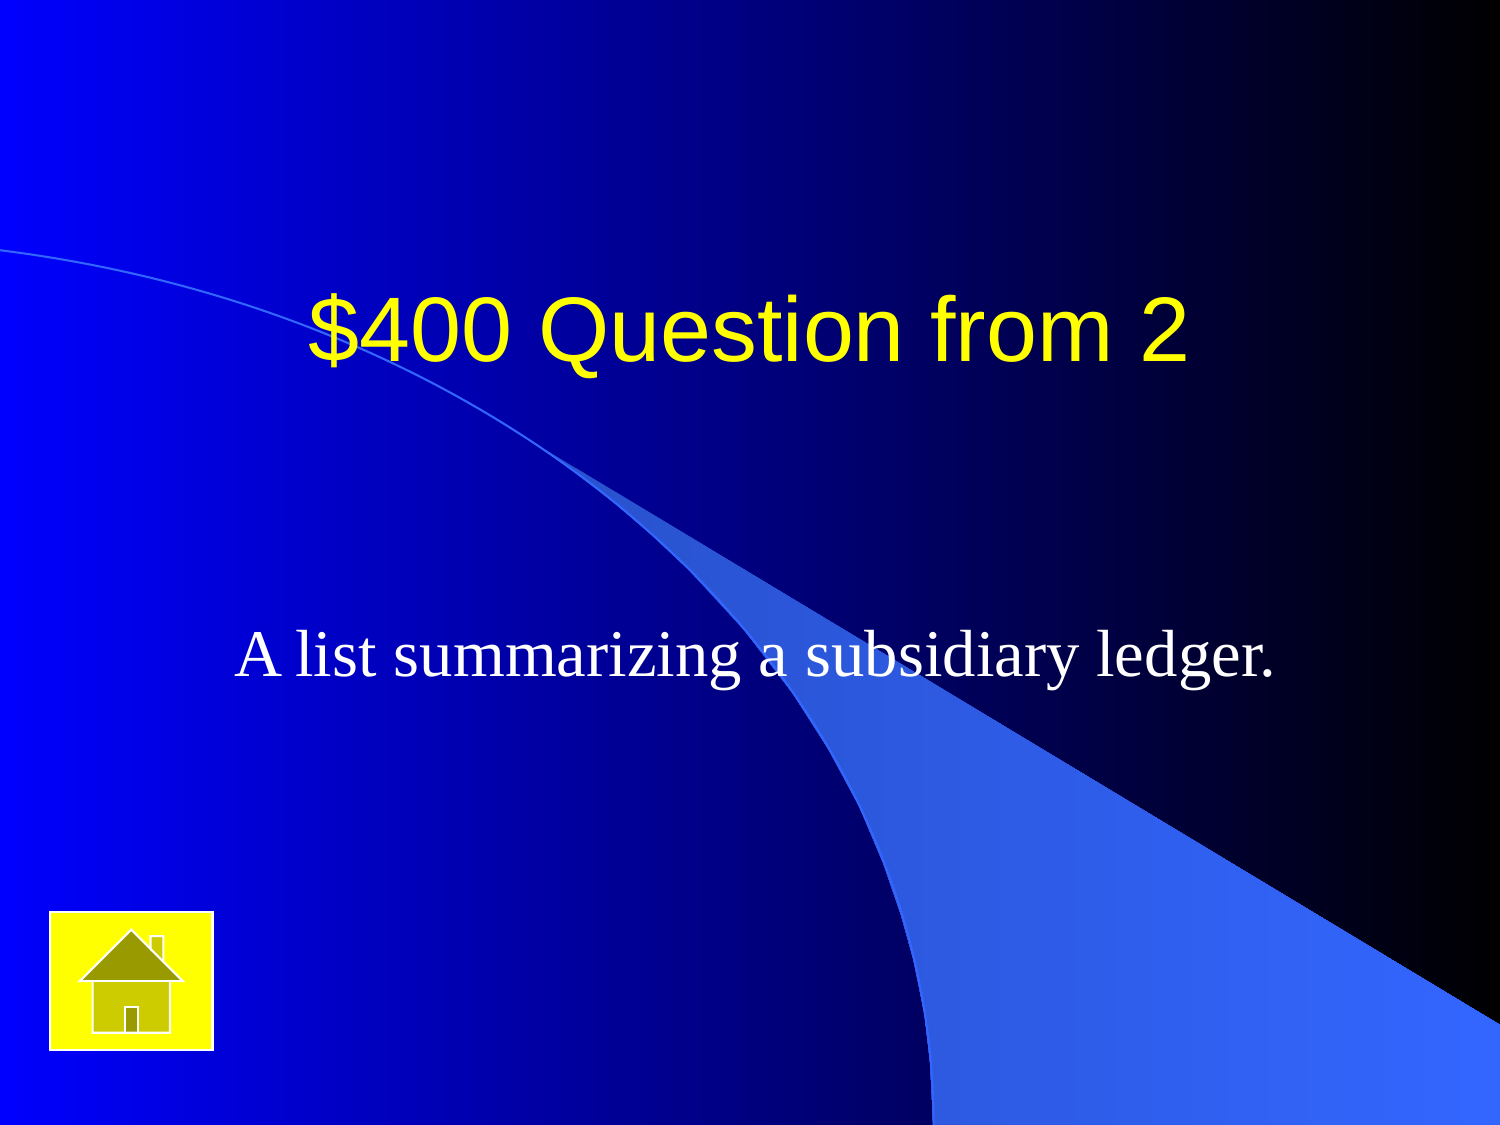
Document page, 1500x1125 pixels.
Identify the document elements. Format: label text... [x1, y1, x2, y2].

title $400 Question from 2 [0, 199, 1500, 388]
subtitle A list summarizing a subsidiary ledger. [112, 449, 1401, 851]
